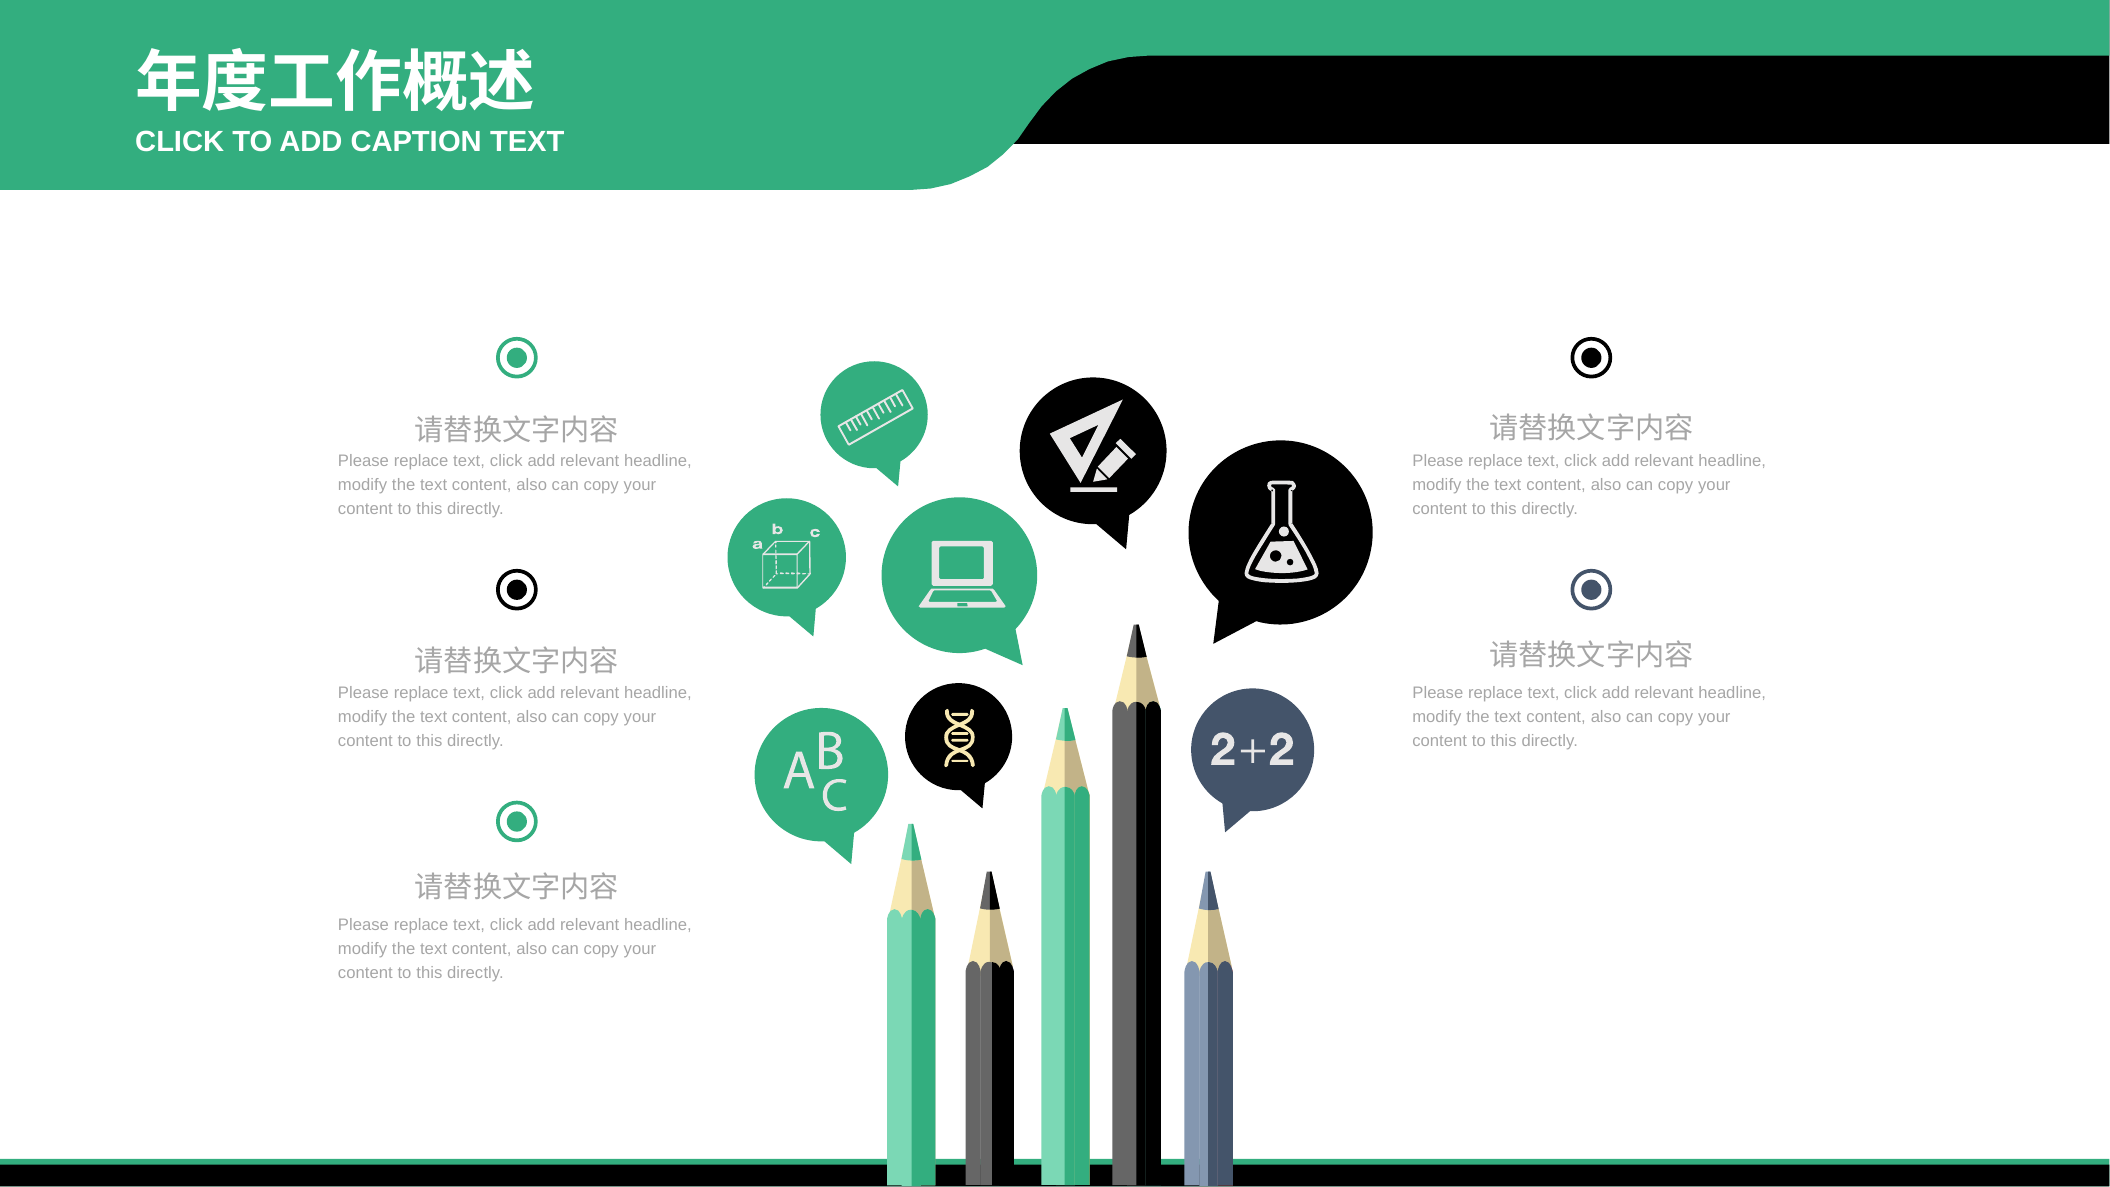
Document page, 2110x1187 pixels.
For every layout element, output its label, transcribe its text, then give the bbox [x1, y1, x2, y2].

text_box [1184, 871, 1233, 1186]
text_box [337, 634, 696, 749]
text_box 年度工作概述 [135, 38, 596, 119]
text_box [820, 361, 928, 487]
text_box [1191, 688, 1315, 833]
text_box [727, 498, 846, 637]
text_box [904, 683, 1013, 809]
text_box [1019, 377, 1167, 550]
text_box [754, 707, 889, 865]
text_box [337, 404, 696, 517]
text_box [1412, 629, 1771, 749]
text_box CLICK TO ADD CAPTION TEXT [135, 122, 596, 158]
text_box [1112, 624, 1161, 1186]
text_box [1570, 336, 1613, 379]
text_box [495, 336, 538, 379]
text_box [965, 871, 1014, 1186]
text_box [495, 568, 538, 611]
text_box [337, 861, 696, 981]
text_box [495, 800, 538, 843]
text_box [1041, 707, 1090, 1186]
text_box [1412, 402, 1771, 517]
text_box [1570, 568, 1613, 611]
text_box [1183, 431, 1382, 644]
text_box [887, 823, 936, 1186]
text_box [872, 488, 1043, 666]
